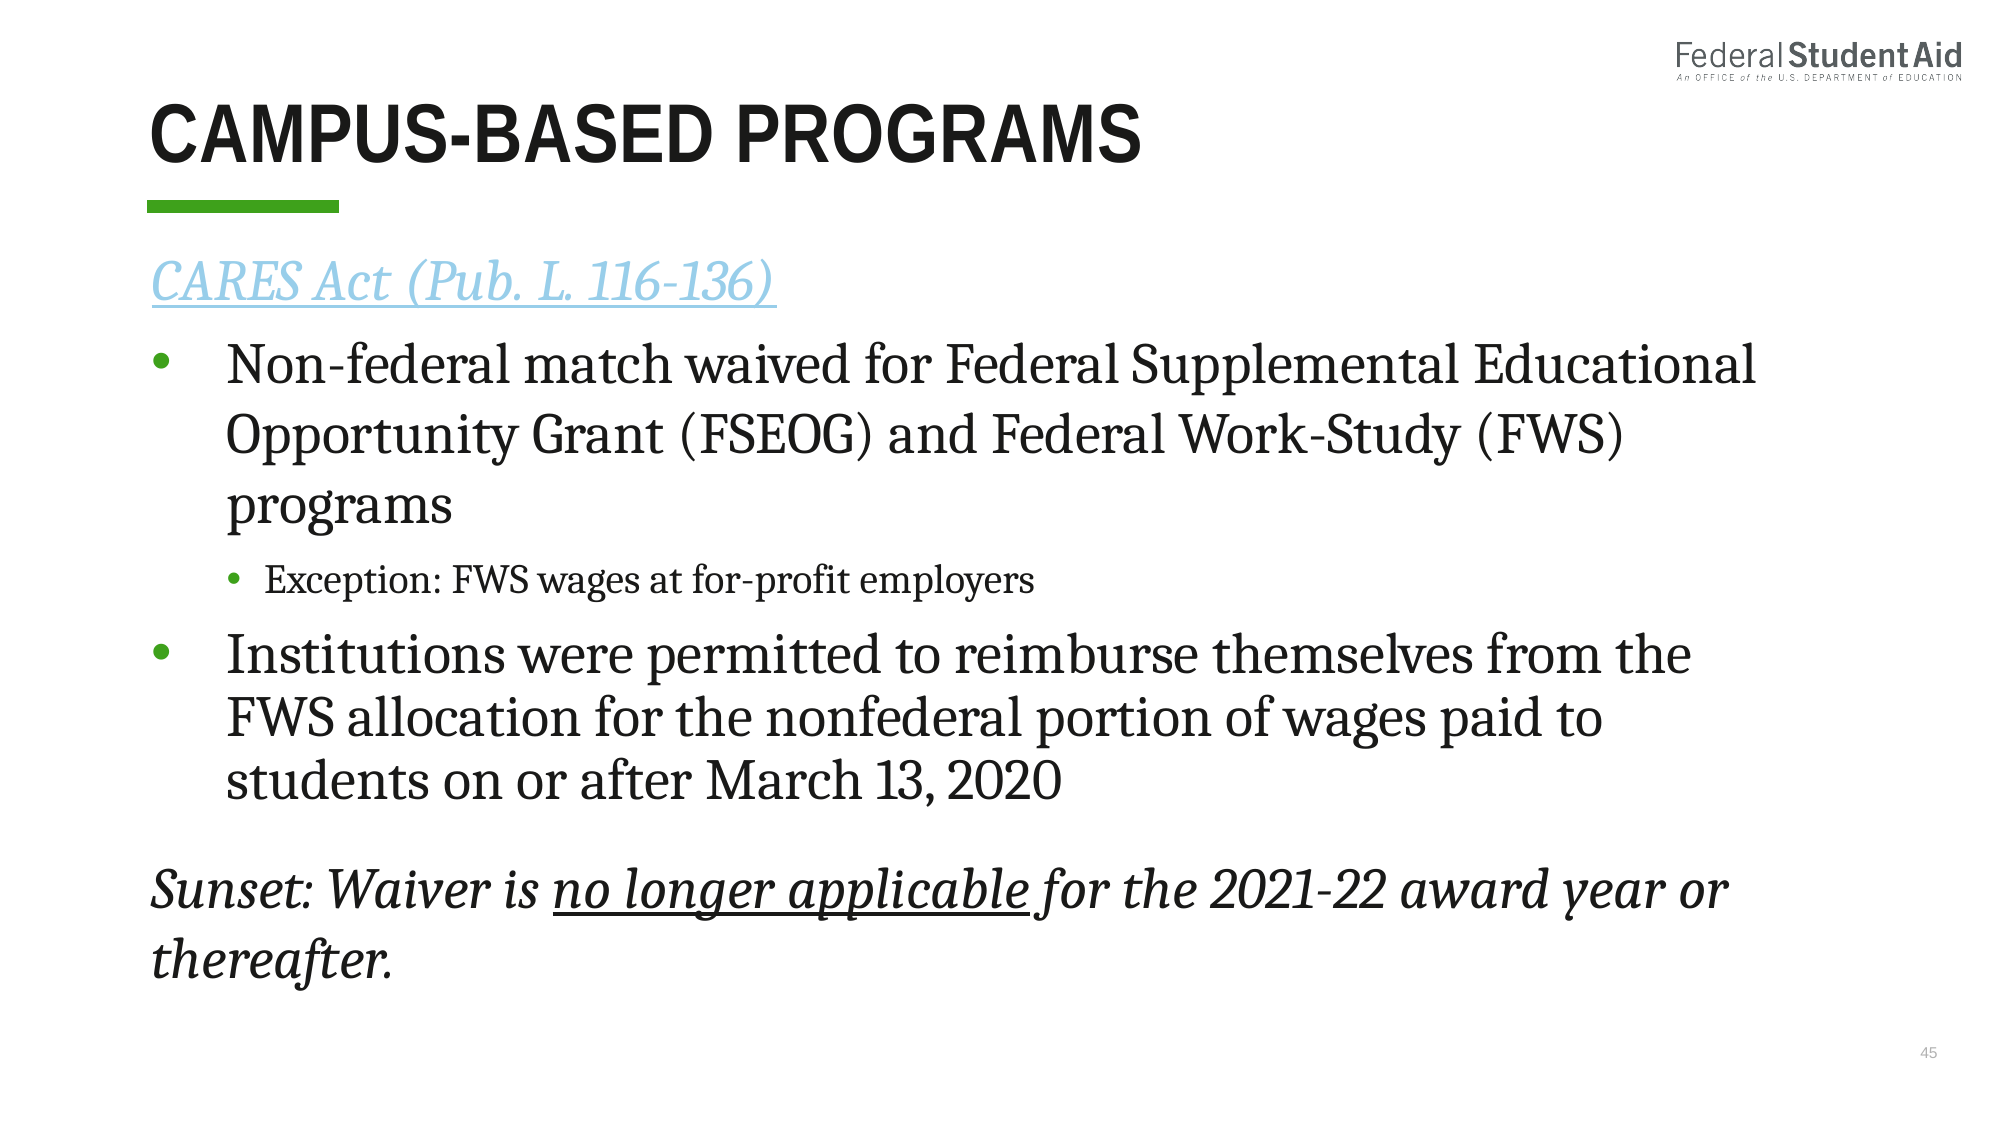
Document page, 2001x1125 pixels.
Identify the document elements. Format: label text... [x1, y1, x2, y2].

slide_number 45 [1920, 1042, 1986, 1094]
title Campus-based programs [149, 57, 1606, 189]
picture [1651, 16, 1986, 106]
list CARES Act (Pub. L. 116-136) Non-federal match waived for Federal Supplemental Educational Opportunity Grant (FSEOG) and Federal Work-Study (FWS) programs Exception: FWS wages at for-profit employers Institutions were permitted to reimburse themselves from the FWS allocation for the nonfederal portion of wages paid to students on or after March 13, 2020 Sunset: Waiver is no longer applicable for the 2021-22 award year or thereafter. [136, 234, 1812, 1023]
